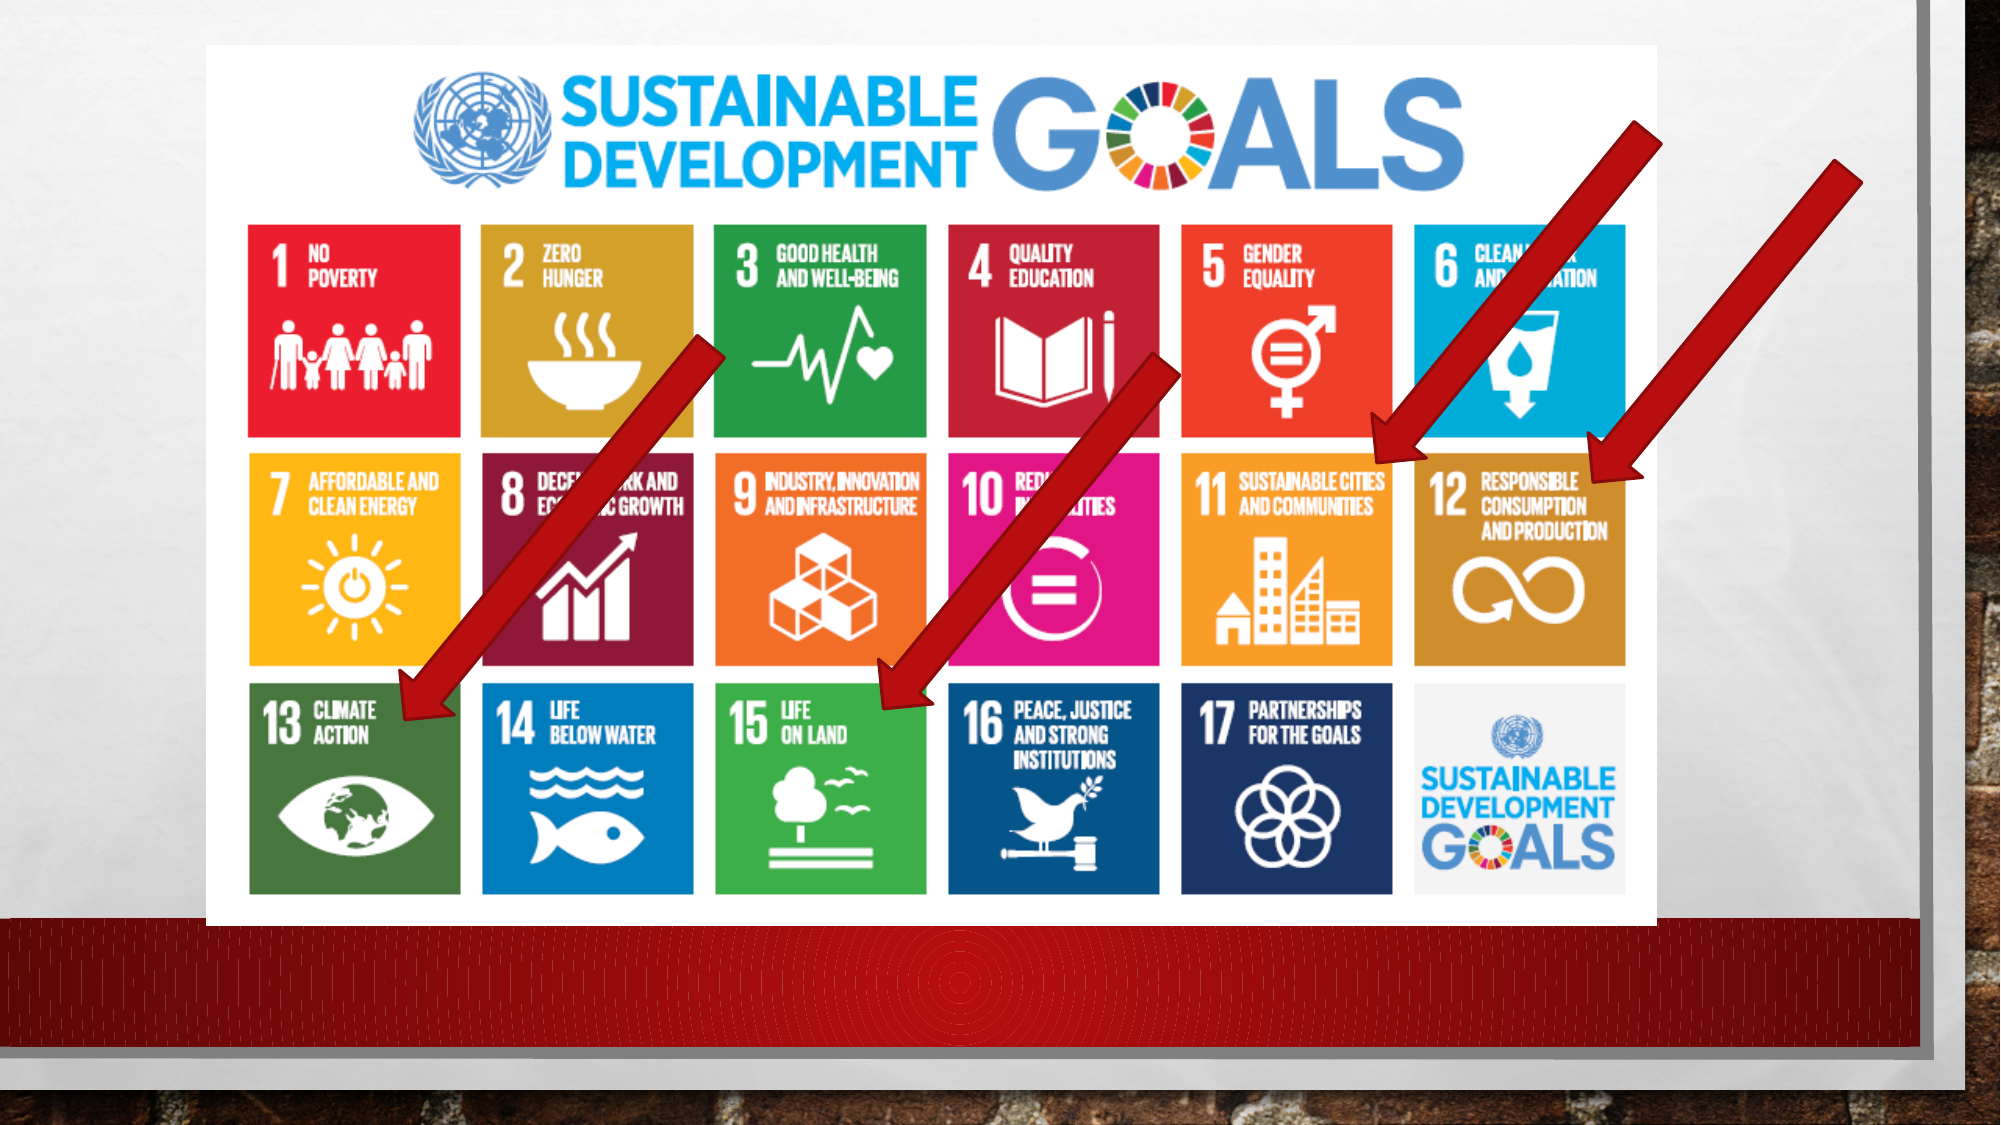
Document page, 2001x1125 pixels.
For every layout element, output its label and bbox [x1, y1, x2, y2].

picture [0, 0, 2000, 1125]
text_box [1657, 138, 1663, 152]
text_box [1657, 158, 1864, 435]
picture [206, 45, 1657, 926]
